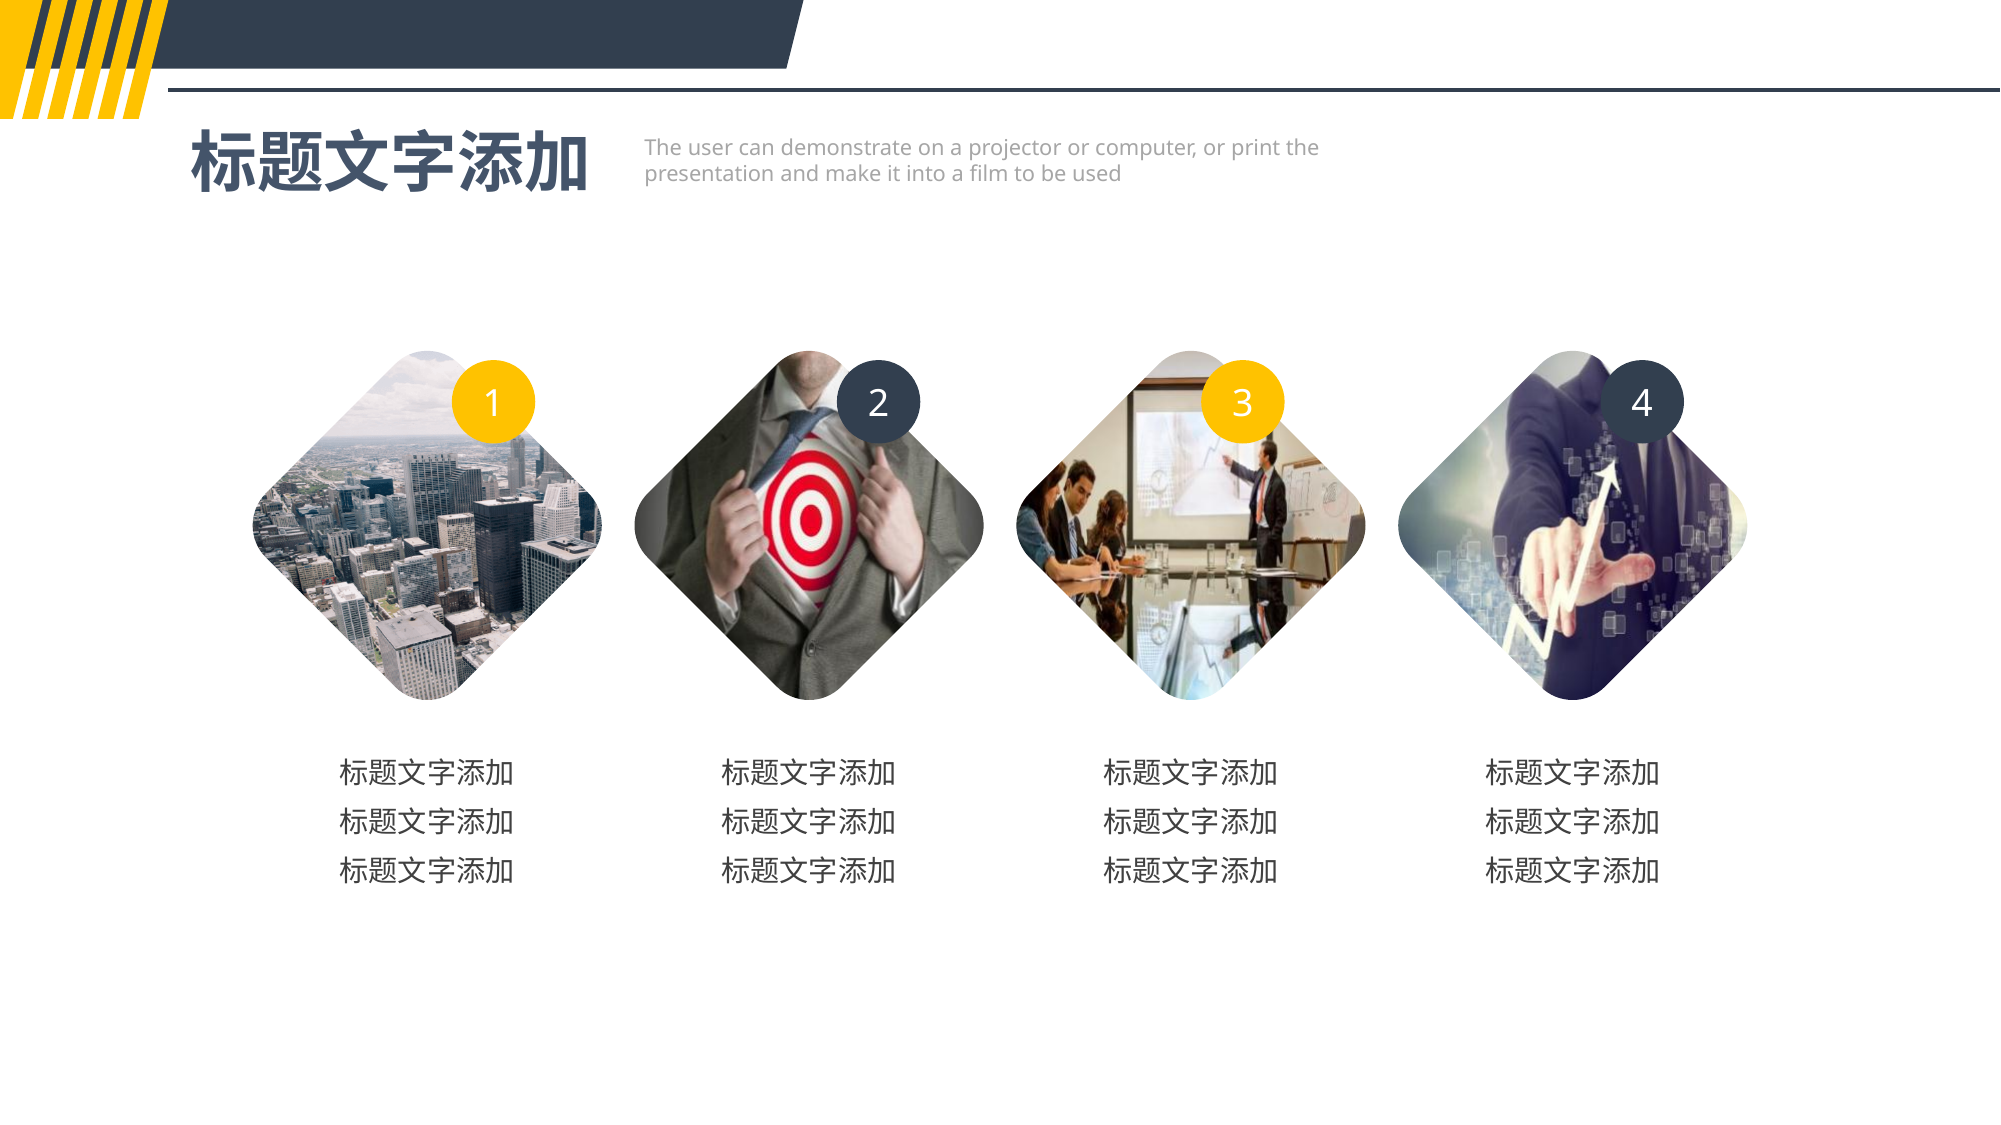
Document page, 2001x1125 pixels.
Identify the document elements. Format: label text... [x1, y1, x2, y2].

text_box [279, 739, 576, 896]
text_box The user can demonstrate on a projector or computer, or print the presentation and make it into a film to be used [629, 125, 1463, 194]
text_box 标题文字添加 [175, 112, 606, 207]
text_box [1424, 739, 1721, 896]
picture [1398, 350, 1748, 701]
picture [1016, 350, 1366, 701]
text_box [169, 0, 805, 70]
picture [634, 350, 984, 701]
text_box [1042, 739, 1339, 896]
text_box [660, 739, 958, 896]
picture [252, 350, 602, 701]
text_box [0, 0, 169, 119]
